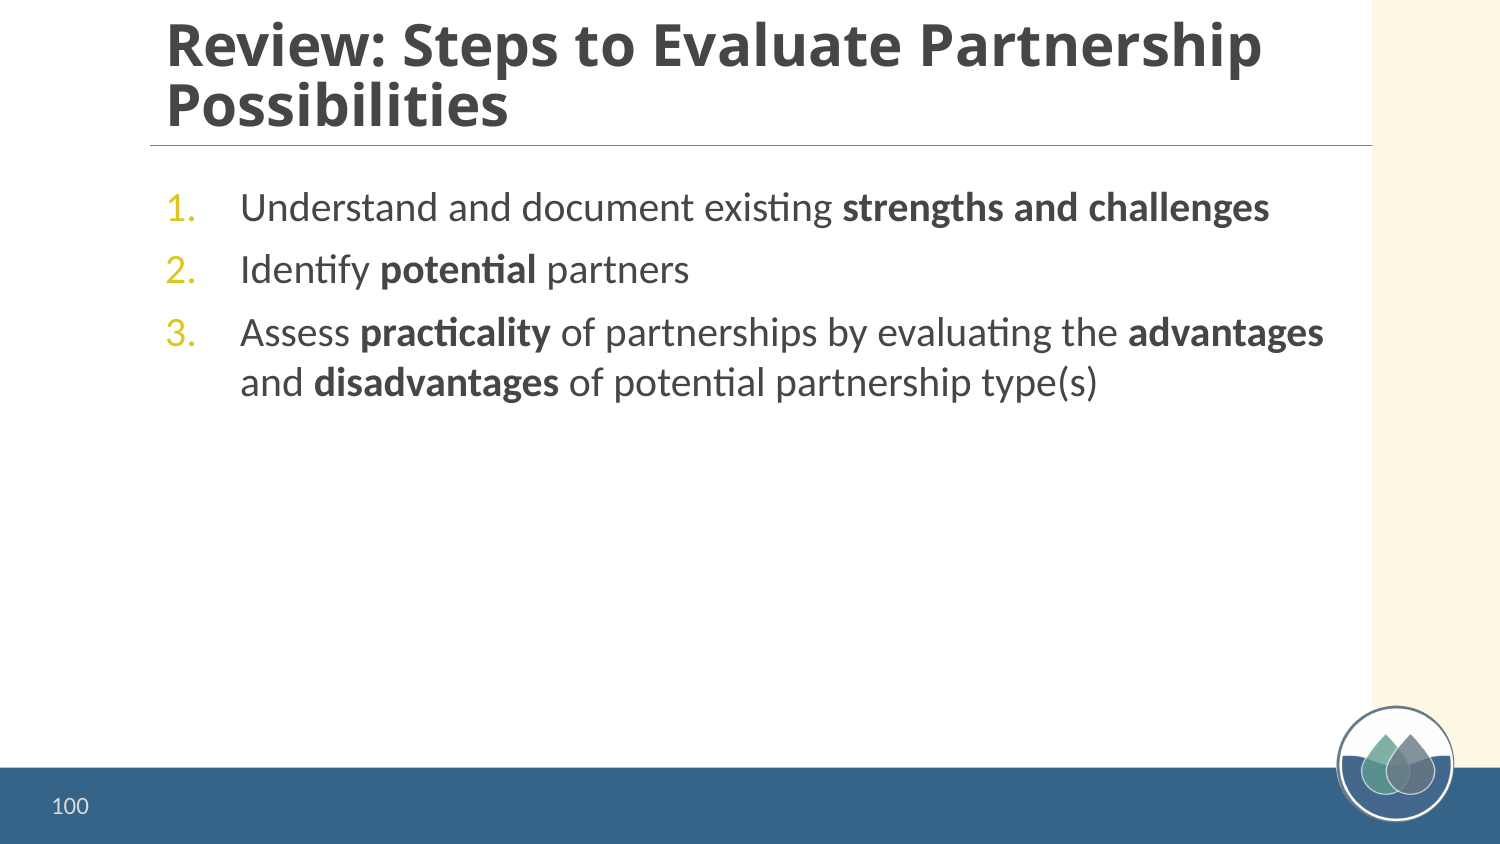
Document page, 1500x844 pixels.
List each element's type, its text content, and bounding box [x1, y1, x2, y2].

title Review: Steps to Evaluate Partnership Possibilities [150, 21, 1373, 146]
slide_number 100 [16, 782, 124, 828]
list Understand and document existing strengths and challenges Identify potential partners Assess practicality of partnerships by evaluating the advantages and disadvantages of potential partnership type(s) [150, 171, 1373, 760]
